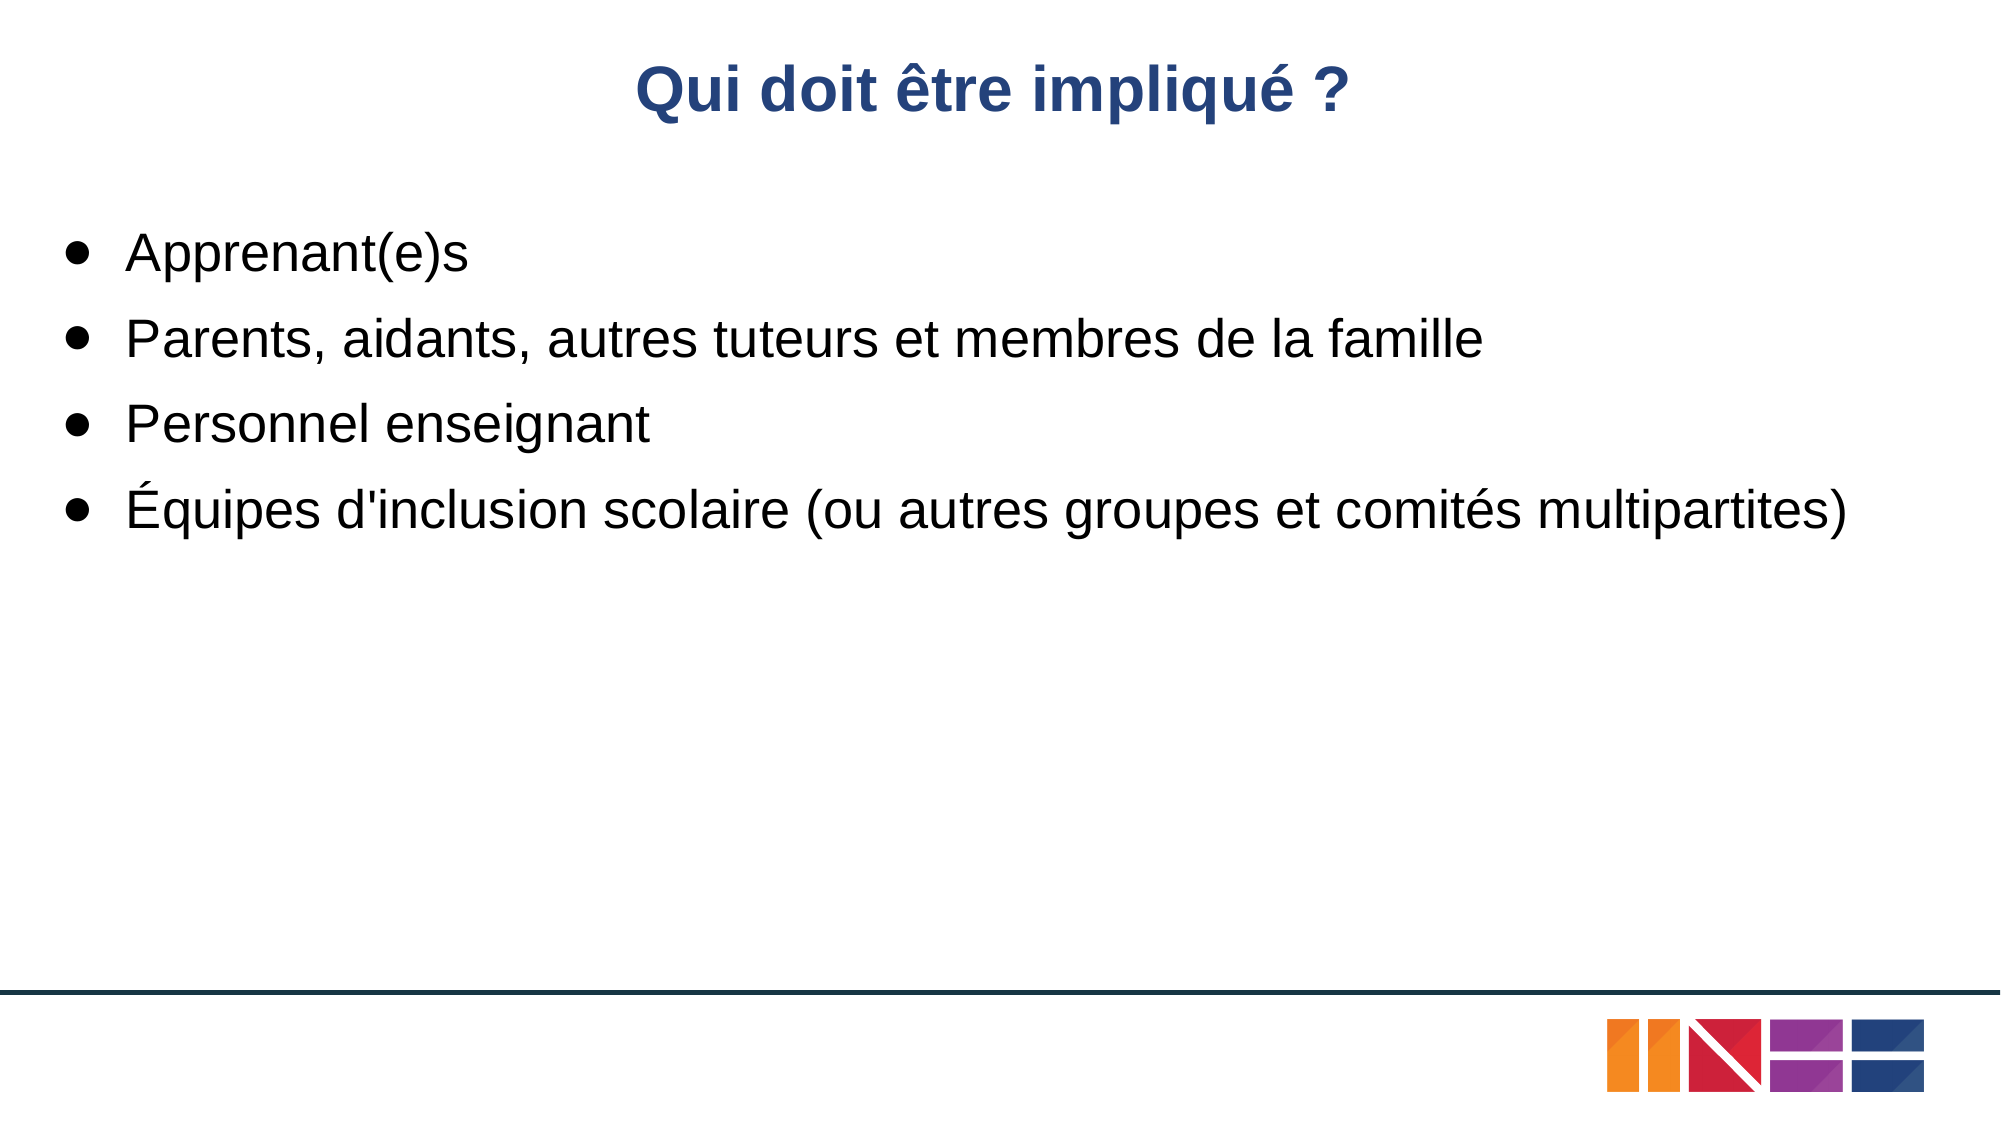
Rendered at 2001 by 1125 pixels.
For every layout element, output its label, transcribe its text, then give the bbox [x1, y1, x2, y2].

picture [1607, 1019, 1924, 1092]
list Apprenant(e)s Parents, aidants, autres tuteurs et membres de la famille Personnel enseignant Équipes d'inclusion scolaire (ou autres groupes et comités multipartites) [31, 197, 1971, 960]
title Qui doit être impliqué ? [31, 28, 1957, 145]
